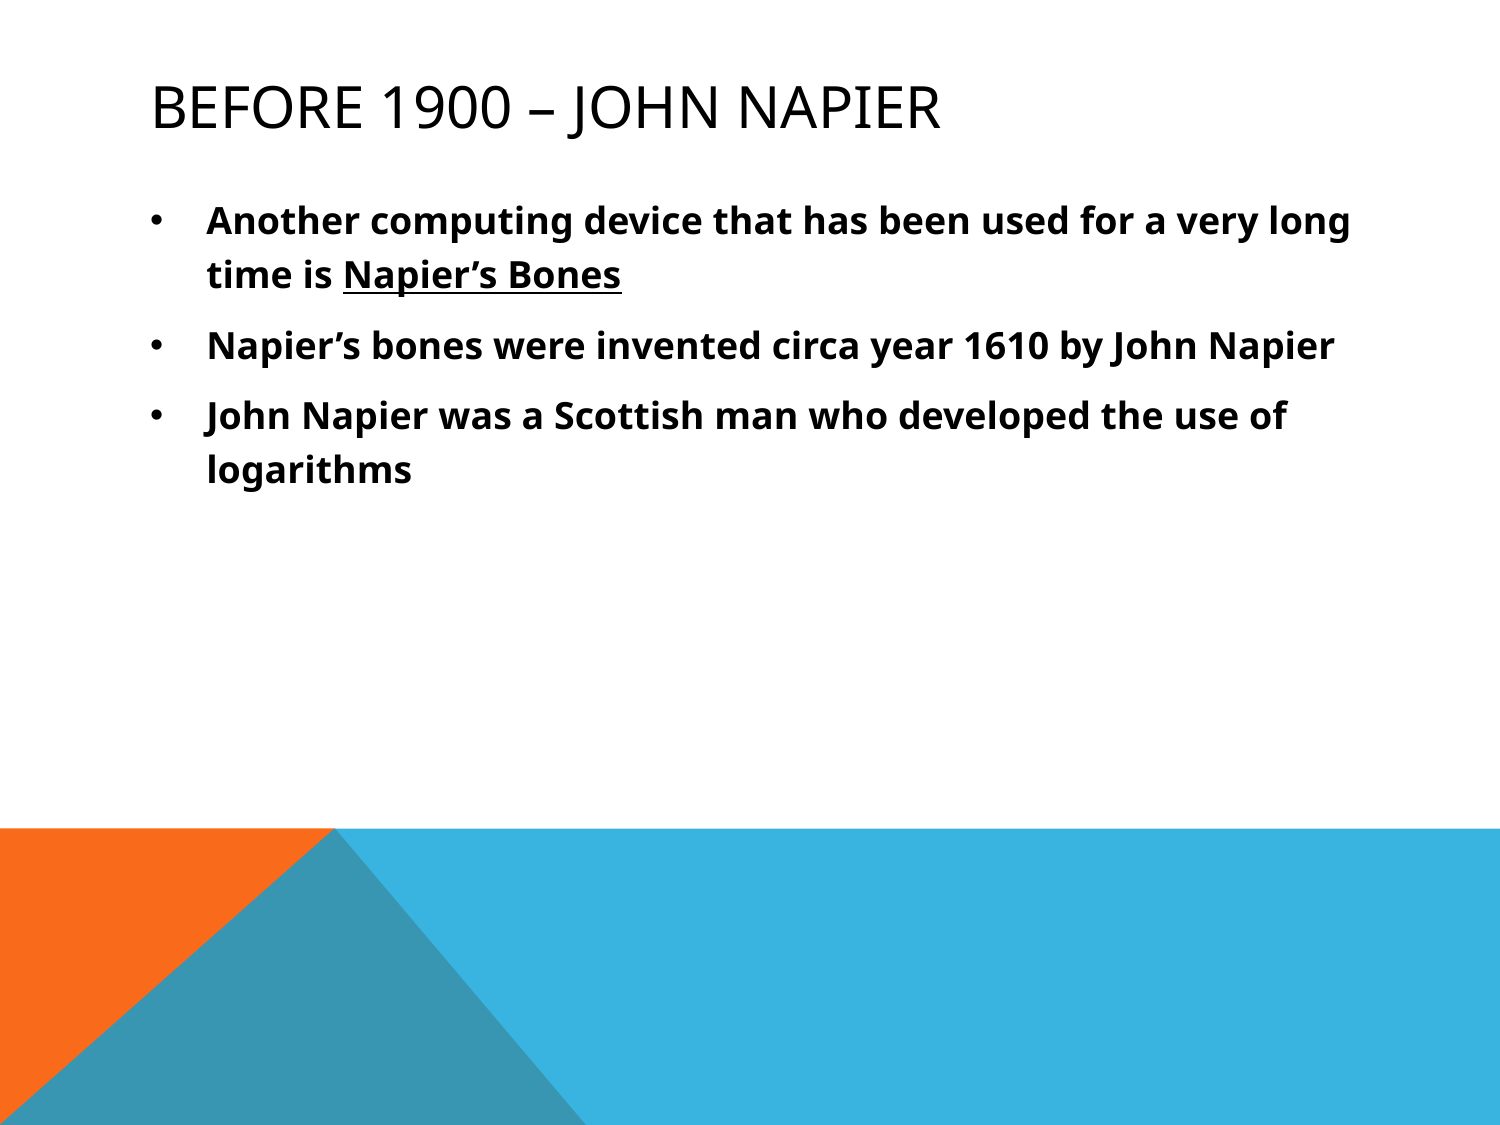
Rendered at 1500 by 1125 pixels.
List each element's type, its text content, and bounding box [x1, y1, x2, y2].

list Another computing device that has been used for a very long time is Napier’s Bones Napier’s bones were invented circa year 1610 by John Napier John Napier was a Scottish man who developed the use of logarithms [135, 180, 1369, 768]
title Before 1900 – John Napier [135, 60, 1369, 150]
